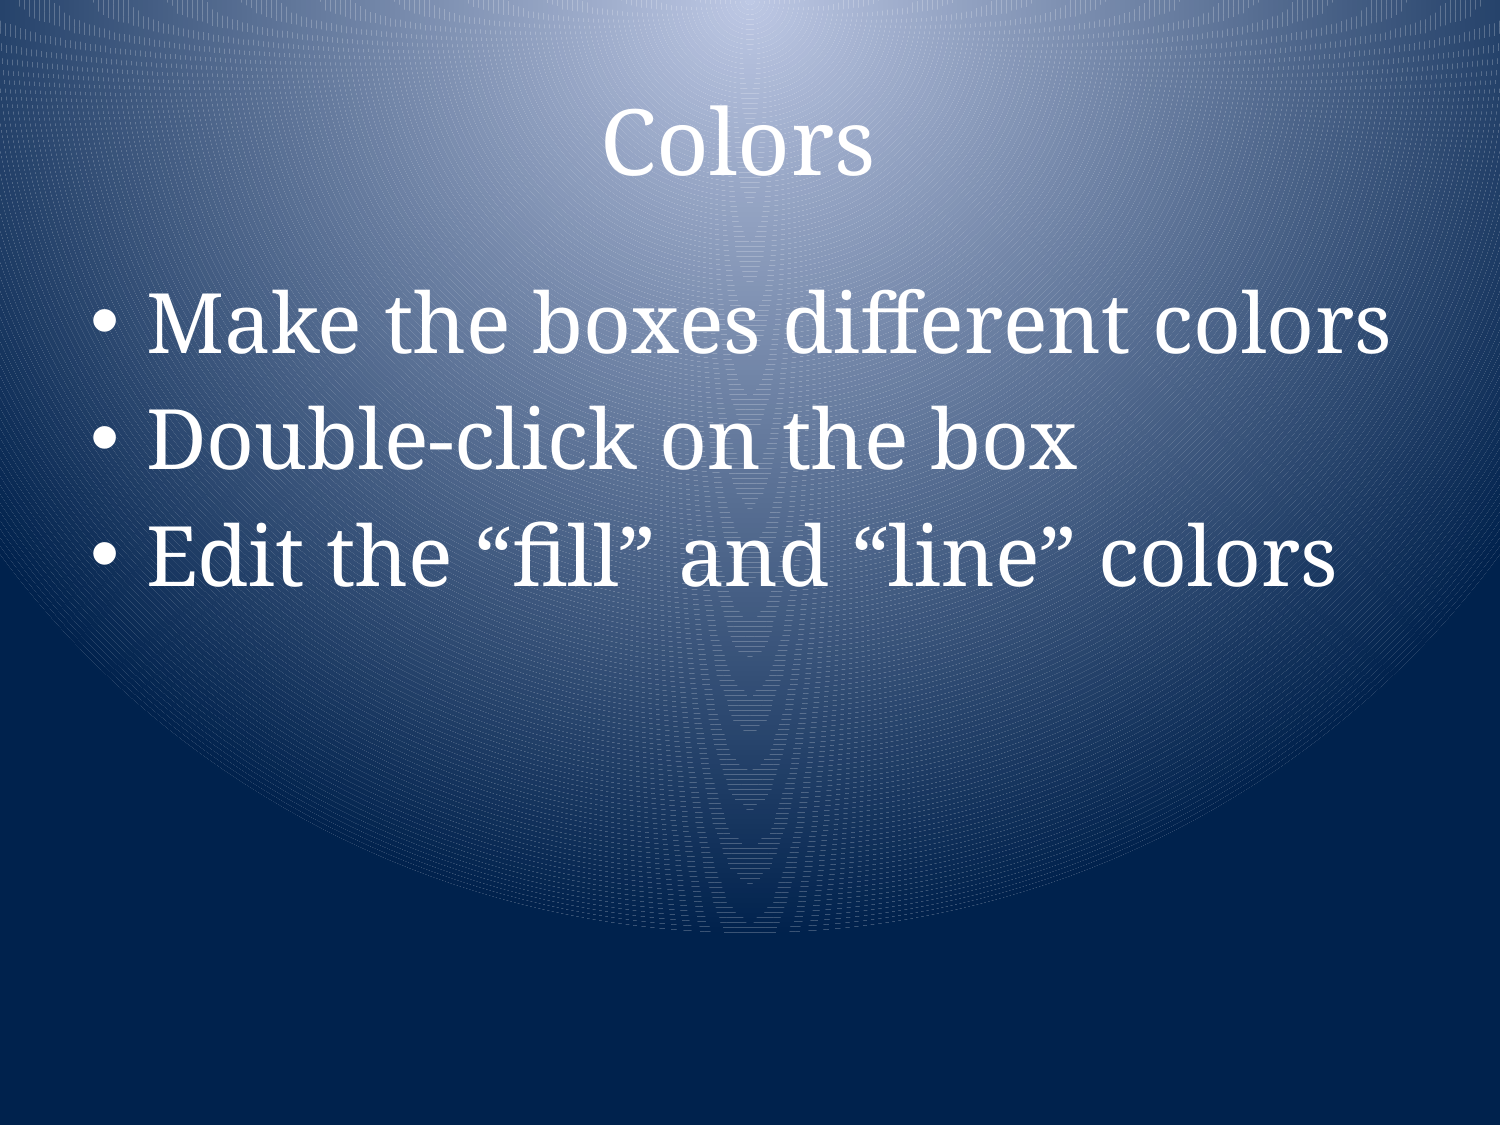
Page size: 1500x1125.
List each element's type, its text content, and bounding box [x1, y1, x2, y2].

list Make the boxes different colors Double-click on the box Edit the “fill” and “line” colors [75, 262, 1413, 1005]
title Colors [75, 45, 1425, 233]
